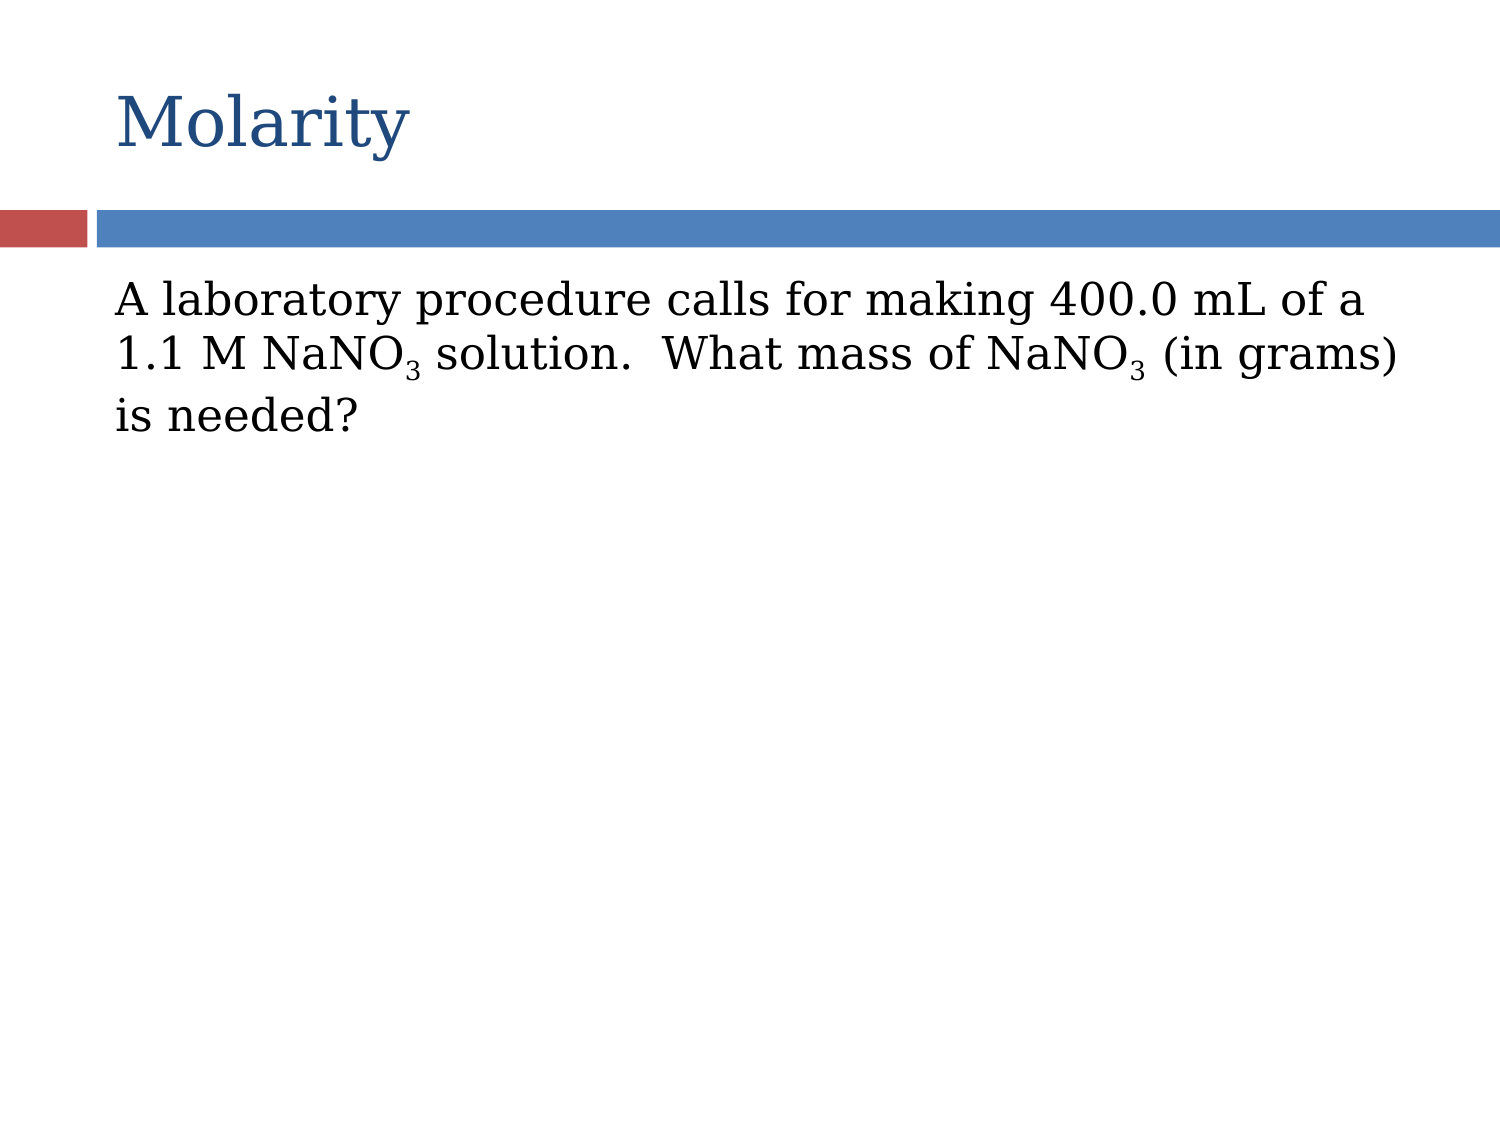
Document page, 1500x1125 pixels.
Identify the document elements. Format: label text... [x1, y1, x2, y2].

title Molarity [100, 37, 1438, 200]
list A laboratory procedure calls for making 400.0 mL of a 1.1 M NaNO3 solution. What mass of NaNO3 (in grams) is needed? [100, 262, 1438, 1000]
